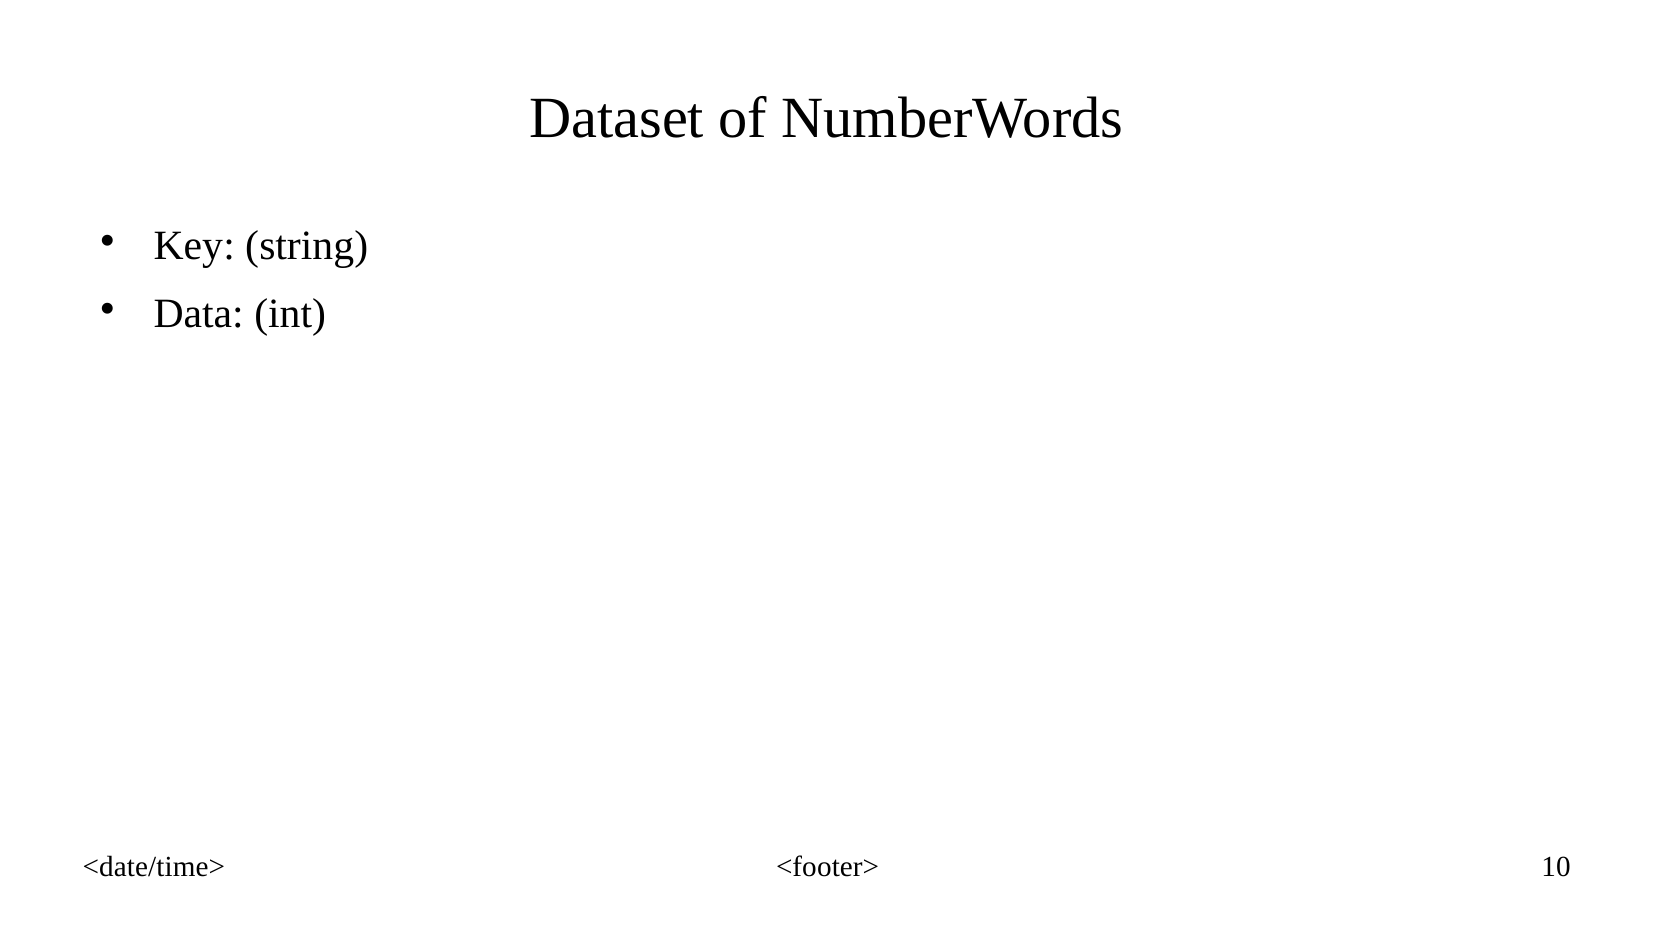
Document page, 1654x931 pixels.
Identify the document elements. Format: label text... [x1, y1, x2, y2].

text_box Dataset of NumberWords [82, 37, 1571, 193]
text_box Key: (string) Data: (int) [82, 217, 1571, 758]
